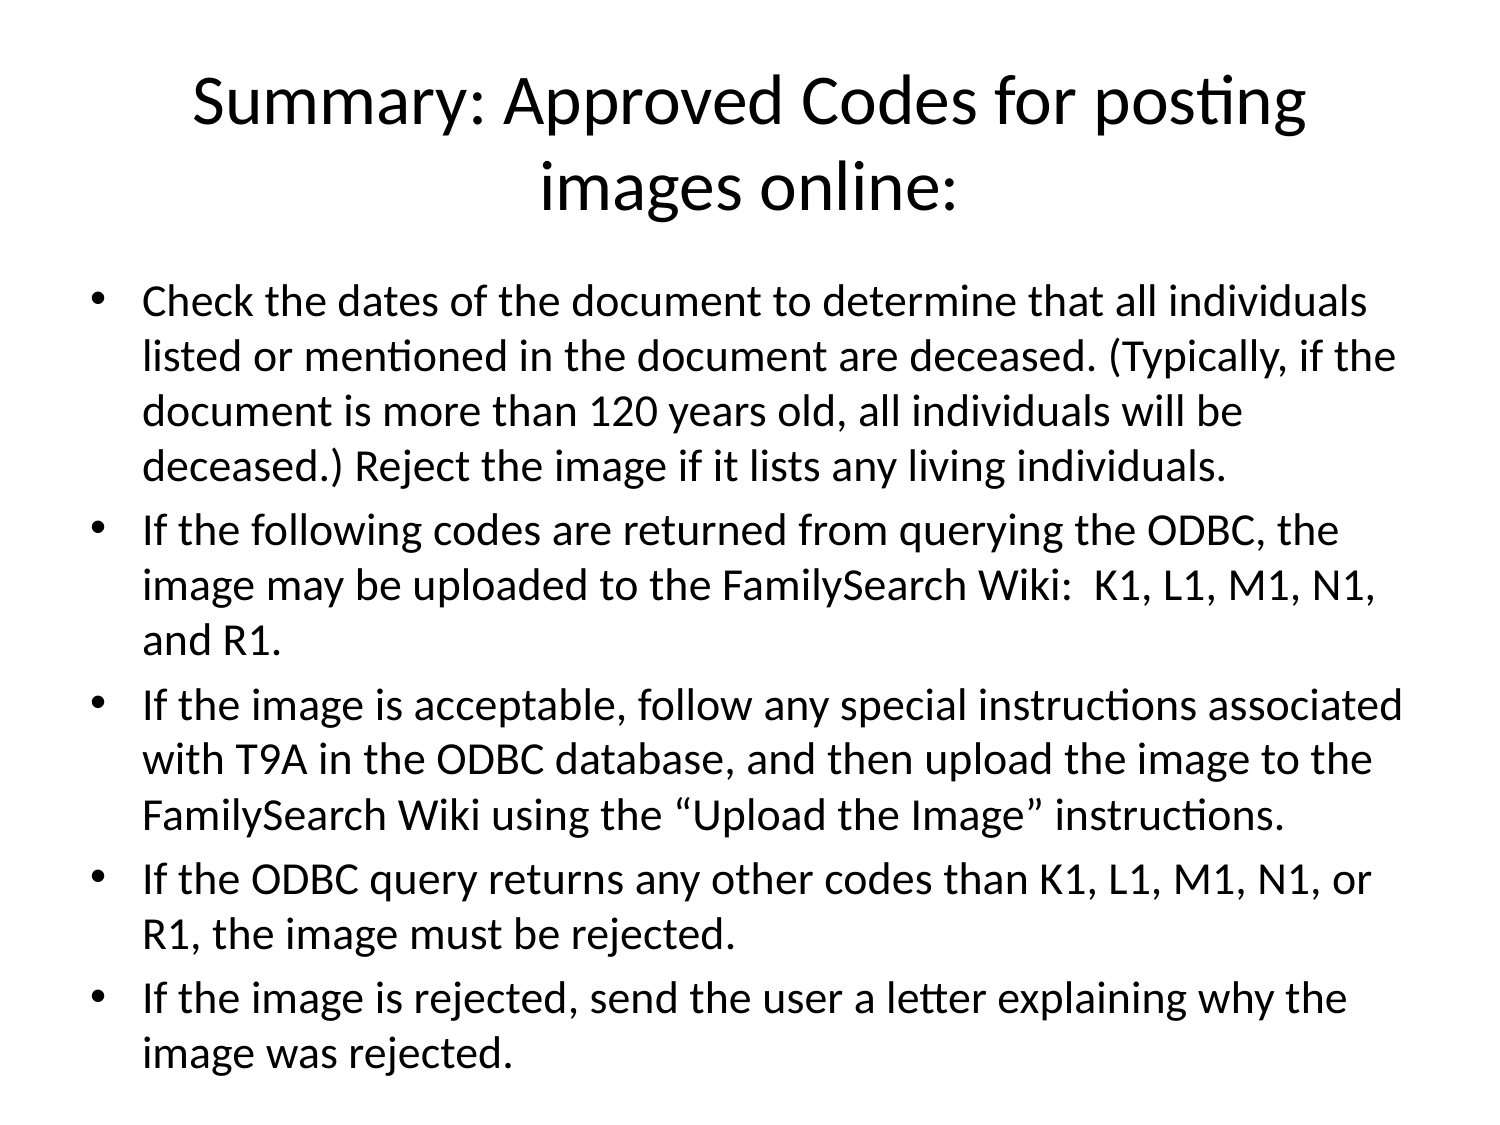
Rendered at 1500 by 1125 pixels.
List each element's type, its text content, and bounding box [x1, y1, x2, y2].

list Check the dates of the document to determine that all individuals listed or mentioned in the document are deceased. (Typically, if the document is more than 120 years old, all individuals will be deceased.) Reject the image if it lists any living individuals. If the following codes are returned from querying the ODBC, the image may be uploaded to the FamilySearch Wiki: K1, L1, M1, N1, and R1. If the image is acceptable, follow any special instructions associated with T9A in the ODBC database, and then upload the image to the FamilySearch Wiki using the “Upload the Image” instructions. If the ODBC query returns any other codes than K1, L1, M1, N1, or R1, the image must be rejected. If the image is rejected, send the user a letter explaining why the image was rejected. [75, 262, 1425, 1125]
title Summary: Approved Codes for posting images online: [75, 45, 1425, 233]
